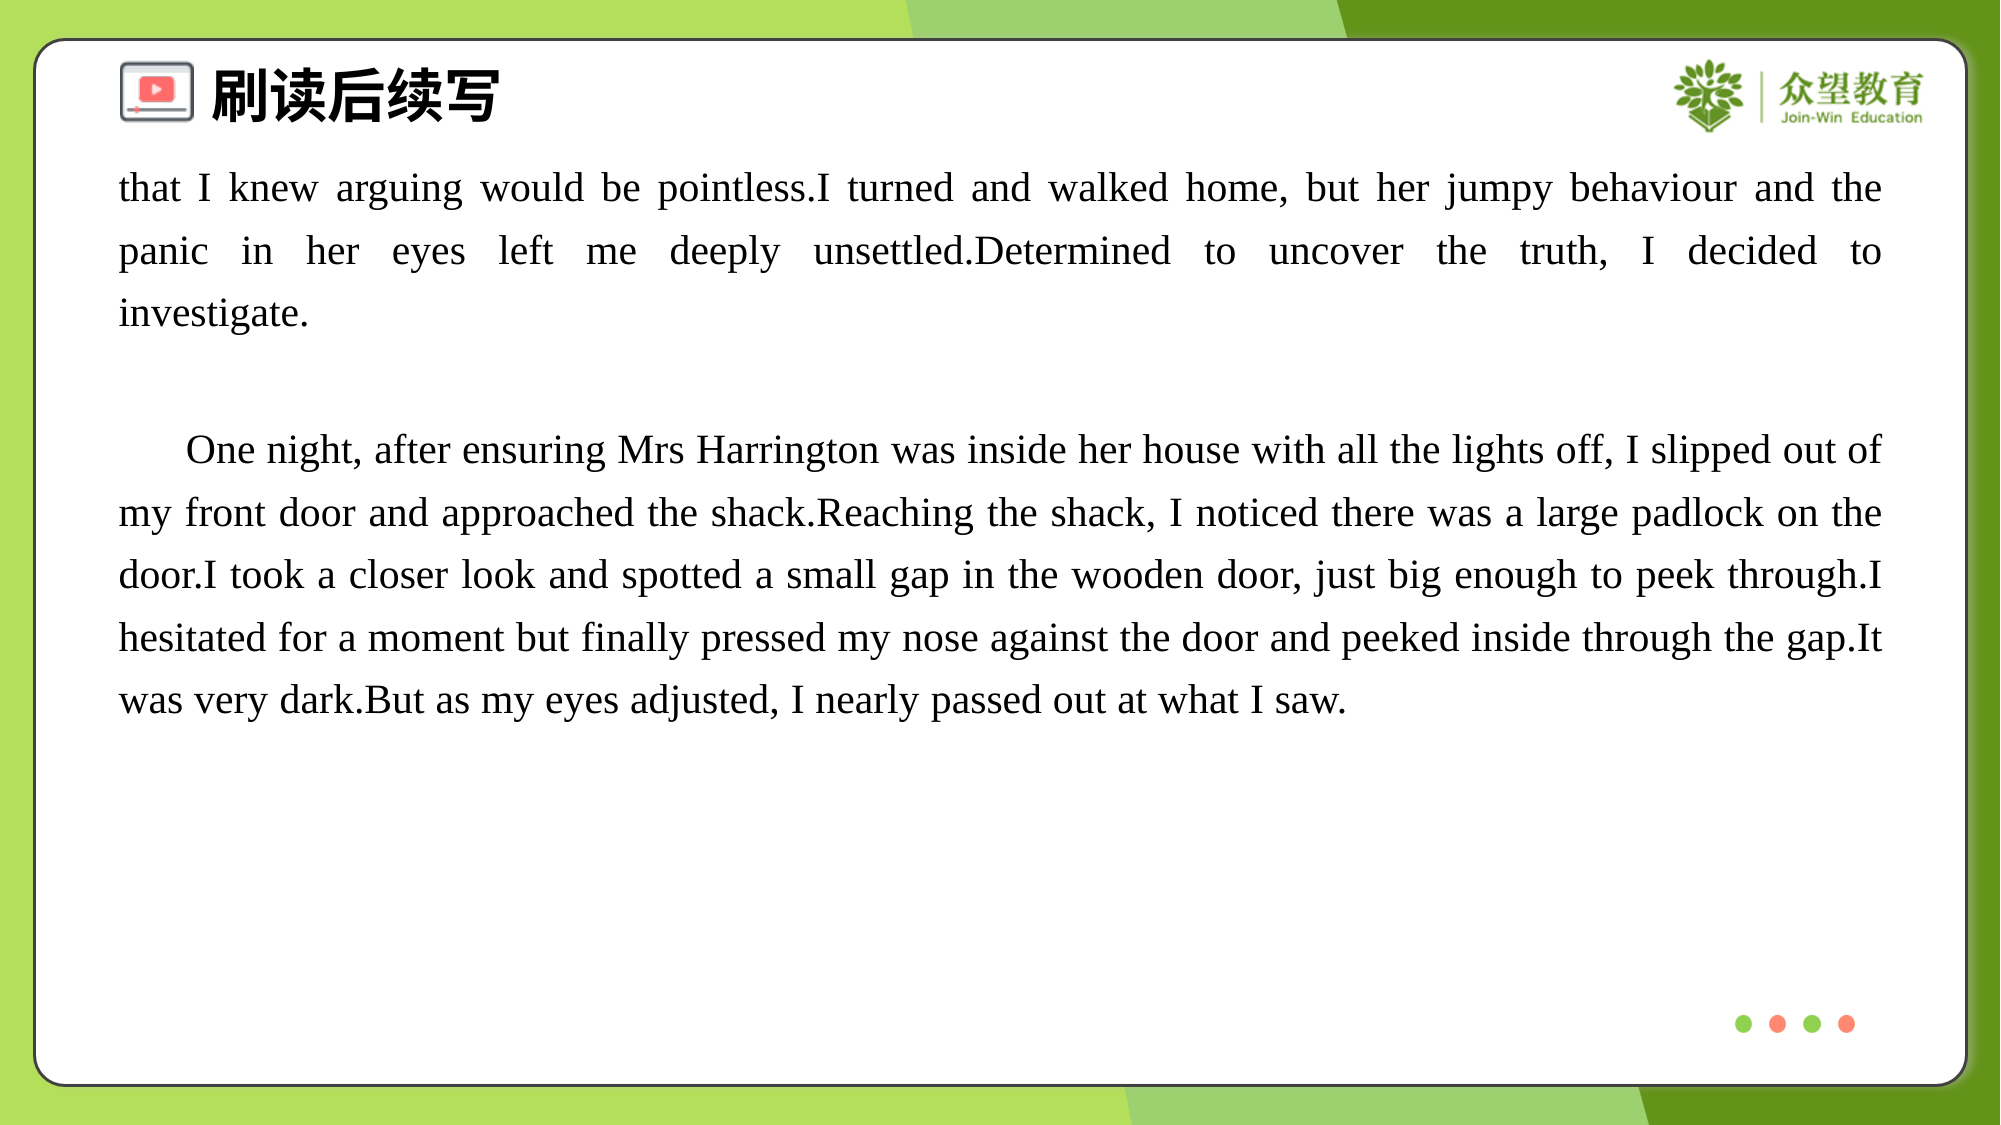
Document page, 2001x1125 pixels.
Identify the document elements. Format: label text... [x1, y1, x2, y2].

picture [0, 0, 2000, 1125]
text_box that I knew arguing would be pointless.I turned and walked home, but her jumpy behaviour and the panic in her eyes left me deeply unsettled.Determined to uncover the truth, I decided to investigate.#1.3 One night, after ensuring Mrs Harrington was inside her house with all the lights off, I slipped out of my front door and approached the shack.Reaching the shack, I noticed there was a large padlock on the door.I took a closer look and spotted a small gap in the wooden door, just big enough to peek through.I hesitated for a moment but finally pressed my nose against the door and peeked inside through the gap.It was very dark.But as my eyes adjusted, I nearly passed out at what I saw. [118, 147, 1883, 330]
